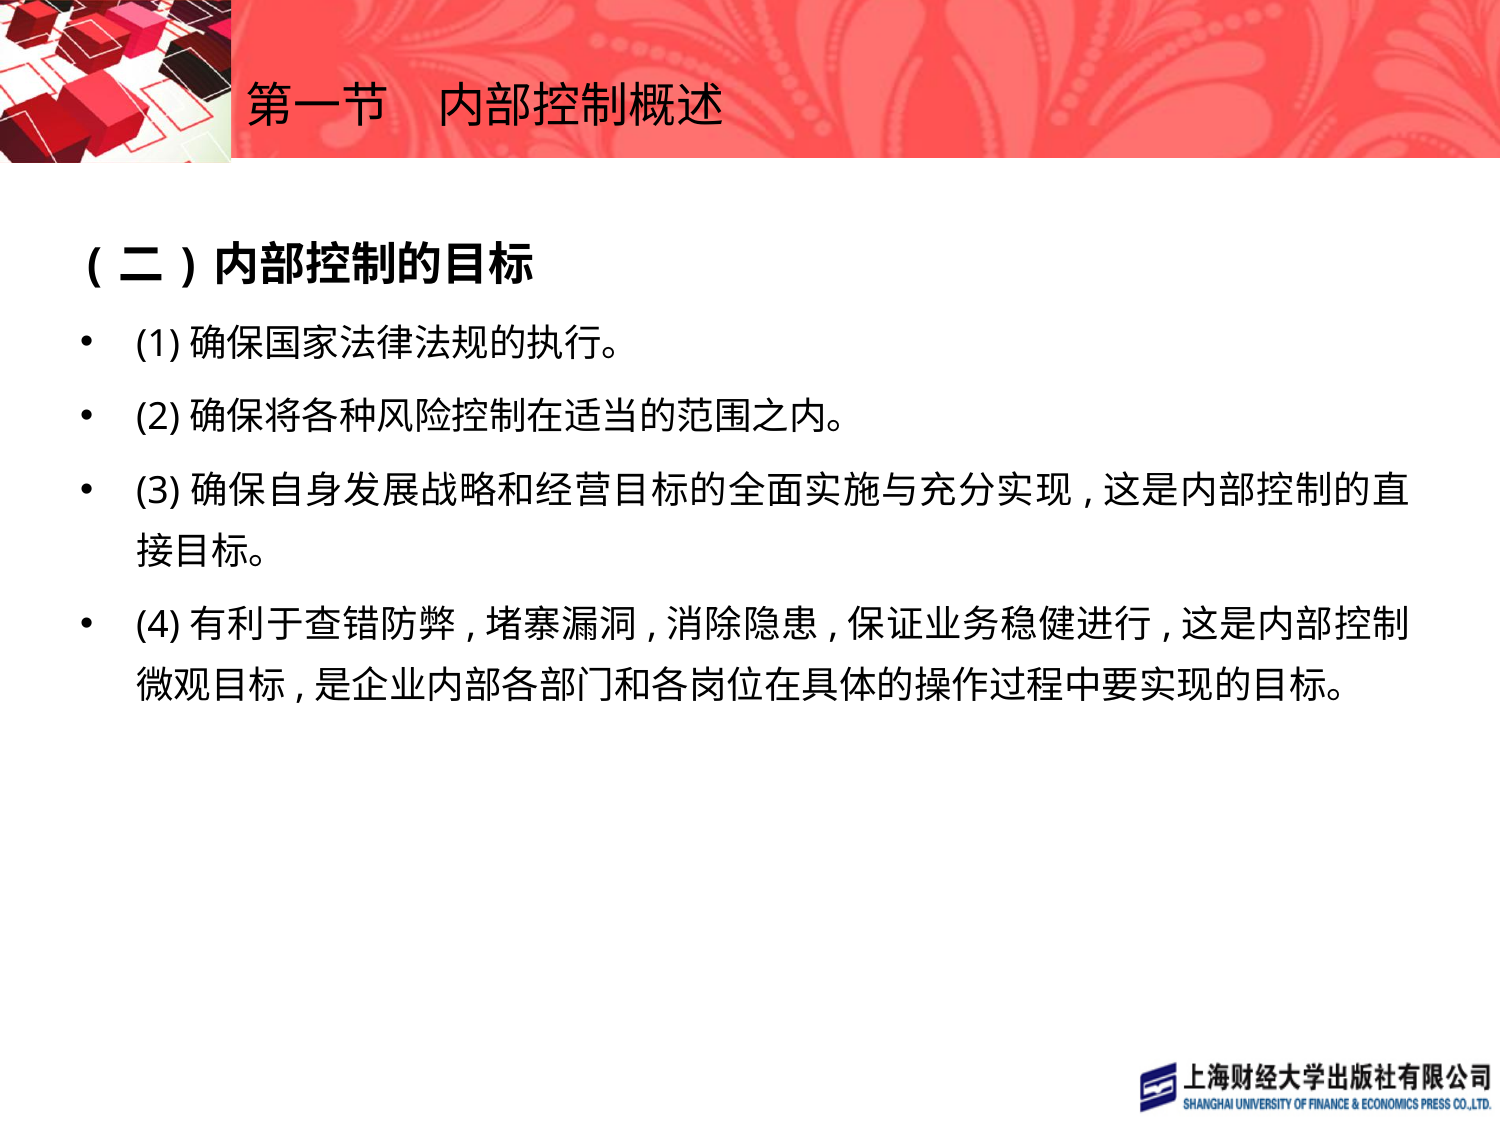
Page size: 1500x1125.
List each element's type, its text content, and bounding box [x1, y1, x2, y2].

list (二)内部控制的目标 (1)确保国家法律法规的执行。 (2)确保将各种风险控制在适当的范围之内。 (3)确保自身发展战略和经营目标的全面实施与充分实现,这是内部控制的直接目标。 (4)有利于查错防弊,堵寨漏洞,消除隐患,保证业务稳健进行,这是内部控制微观目标,是企业内部各部门和各岗位在具体的操作过程中要实现的目标。 [64, 208, 1425, 1047]
title 第一节 内部控制概述 [230, 45, 1461, 161]
picture [1139, 1058, 1495, 1118]
